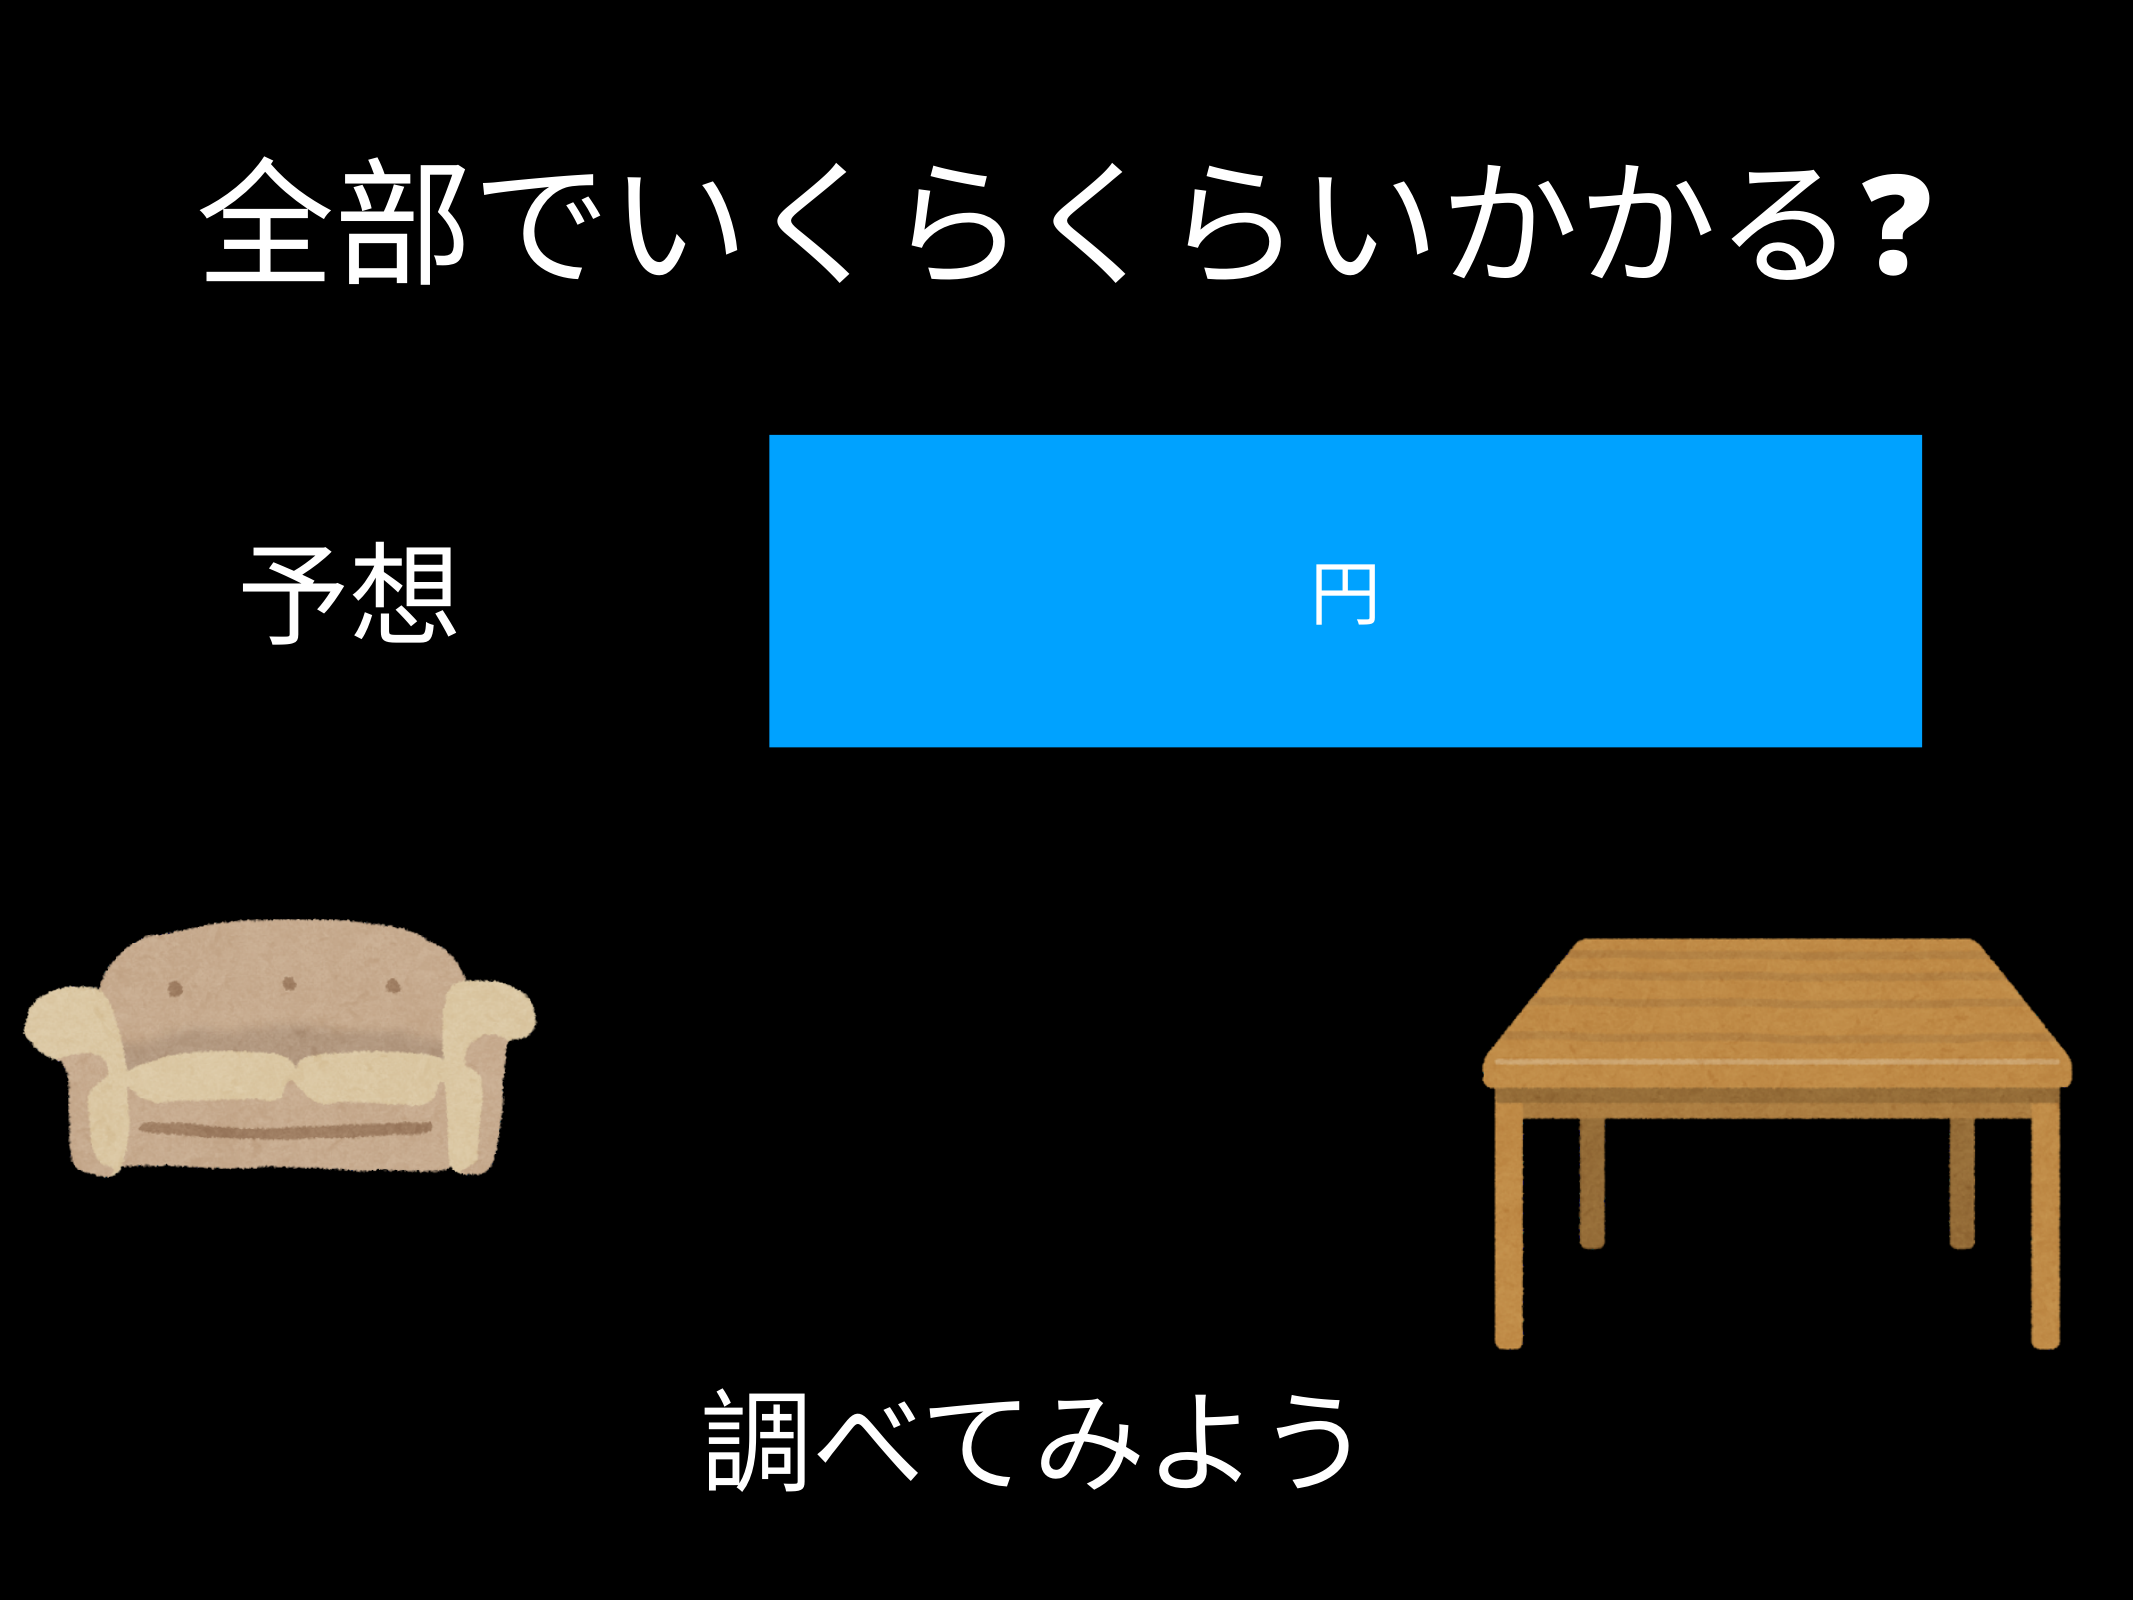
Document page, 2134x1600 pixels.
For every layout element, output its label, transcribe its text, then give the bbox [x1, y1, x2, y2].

title 全部でいくらくらいかかる❓ [155, 41, 1978, 397]
text_box 円 [769, 434, 1923, 748]
text_box 調べてみよう [692, 1362, 1380, 1514]
picture [1, 895, 570, 1209]
text_box 予想 [228, 515, 471, 667]
picture [1473, 899, 2084, 1394]
